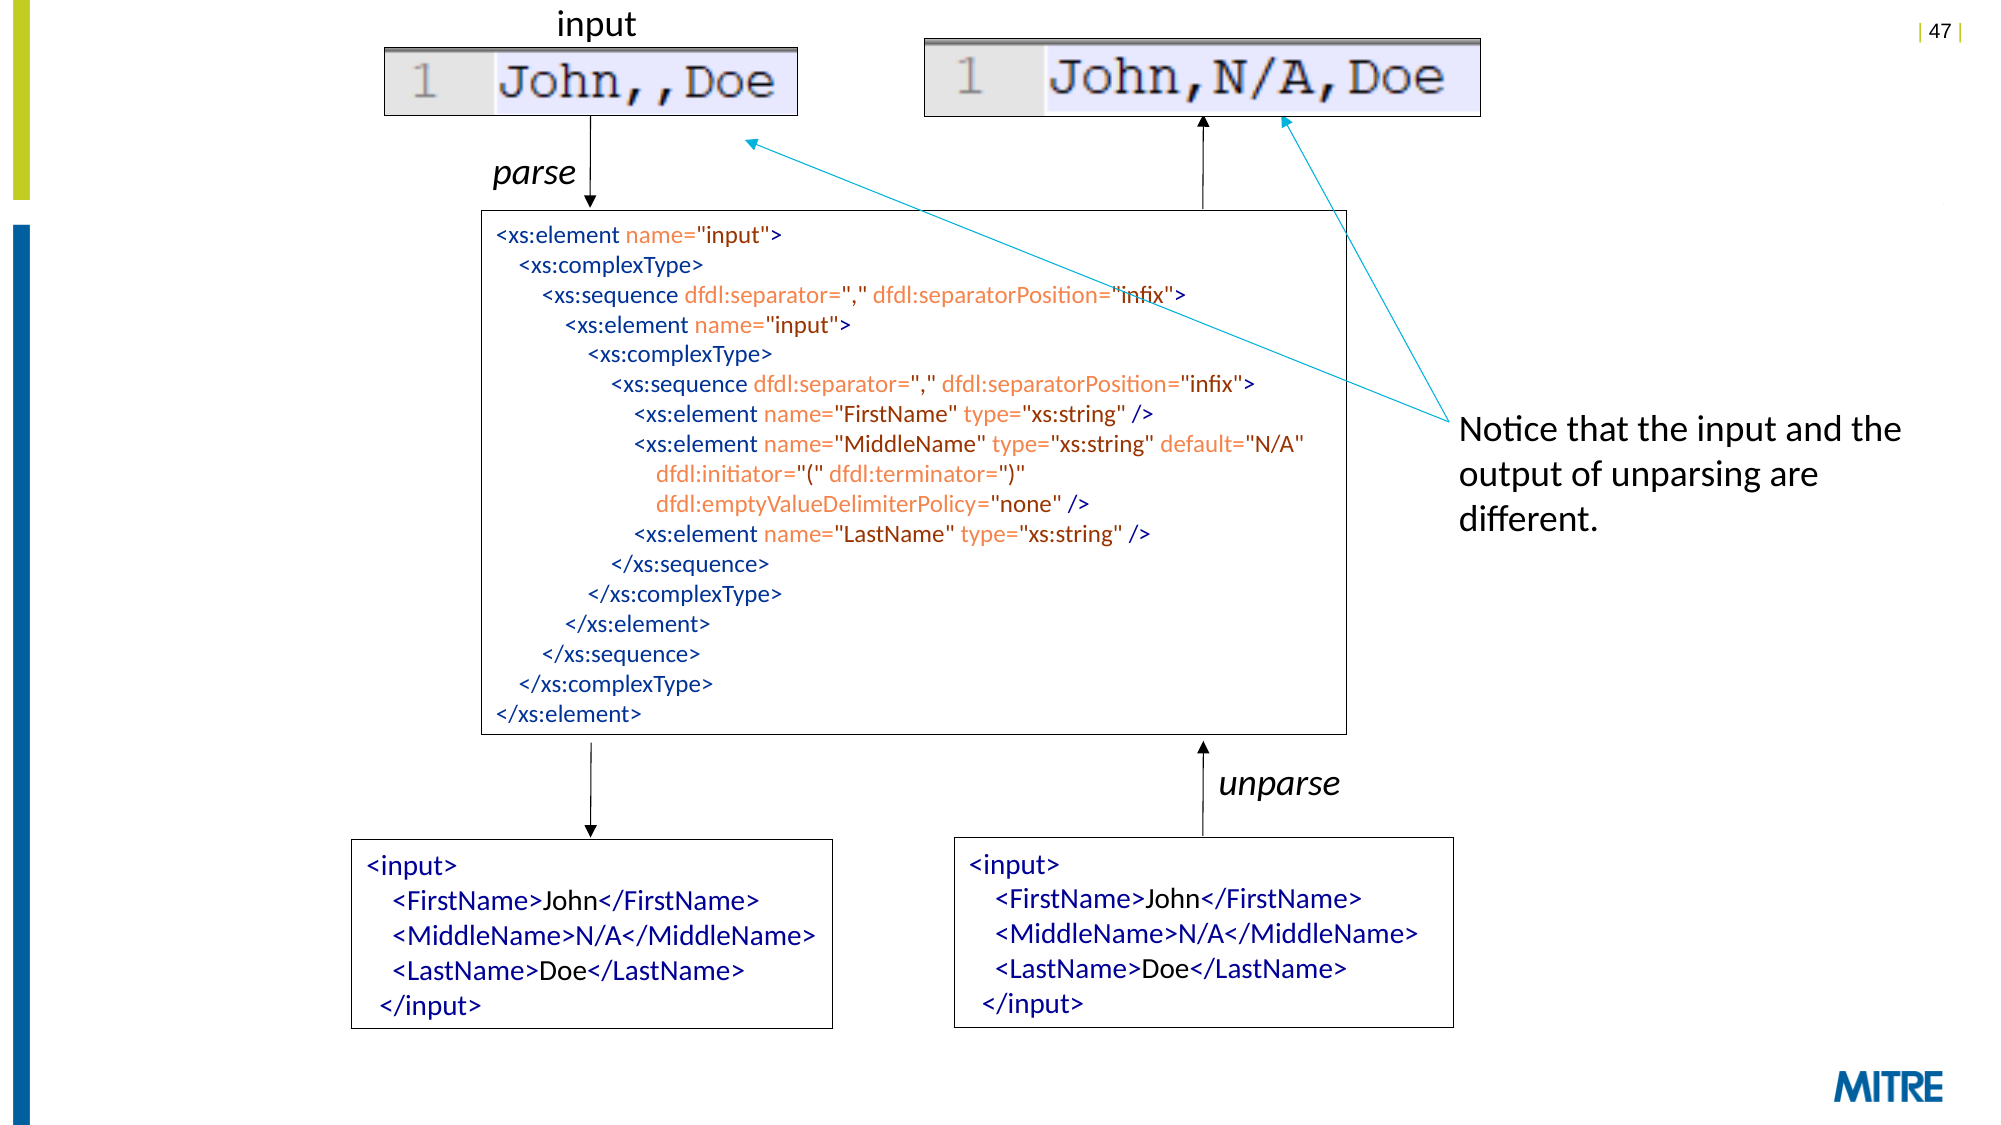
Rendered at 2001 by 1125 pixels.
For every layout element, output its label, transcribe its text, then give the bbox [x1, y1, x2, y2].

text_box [744, 139, 1450, 423]
picture [384, 47, 797, 117]
picture [924, 38, 1481, 117]
text_box <input> <FirstName>John</FirstName> <MiddleName>N/A</MiddleName> <LastName>Doe</LastName> </input> [954, 837, 1454, 1028]
text_box Notice that the input and the output of unparsing are different. [1444, 396, 1928, 547]
text_box <xs:element name="input"> <xs:complexType> <xs:sequence dfdl:separator="," dfdl:separatorPosition="infix"> <xs:element name="input"> <xs:complexType> <xs:sequence dfdl:separator="," dfdl:separatorPosition="infix"> <xs:element name="FirstName" type="xs:string" /> <xs:element name="MiddleName" type="xs:string" default="N/A" dfdl:initiator="(" dfdl:terminator=")" dfdl:emptyValueDelimiterPolicy="none" /> <xs:element name="LastName" type="xs:string" /> </xs:sequence> </xs:complexType> </xs:element> </xs:sequence> </xs:complexType> </xs:element> [481, 210, 1347, 735]
text_box unparse [1204, 750, 1356, 811]
picture [1834, 1068, 1945, 1109]
text_box <input> <FirstName>John</FirstName> <MiddleName>N/A</MiddleName> <LastName>Doe</LastName> </input> [351, 839, 833, 1029]
text_box input [541, 0, 652, 47]
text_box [1281, 117, 1450, 422]
text_box parse [477, 139, 589, 200]
